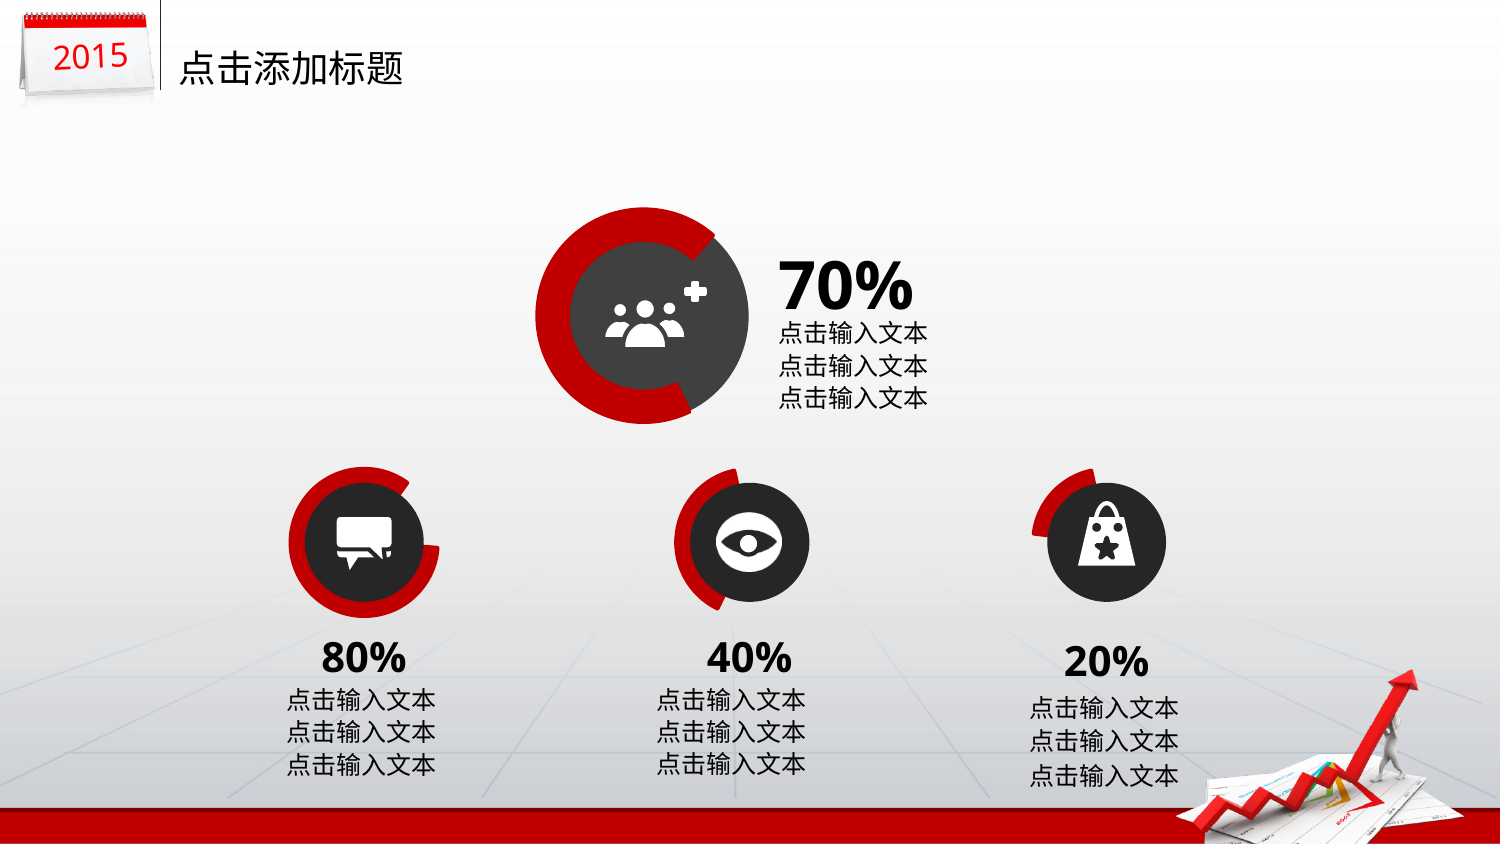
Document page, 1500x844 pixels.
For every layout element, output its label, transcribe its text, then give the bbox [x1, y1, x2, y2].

text_box 点击添加标题 [166, 37, 561, 97]
picture [0, 0, 1500, 844]
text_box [537, 209, 1000, 422]
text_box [0, 0, 166, 132]
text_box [271, 468, 1199, 795]
